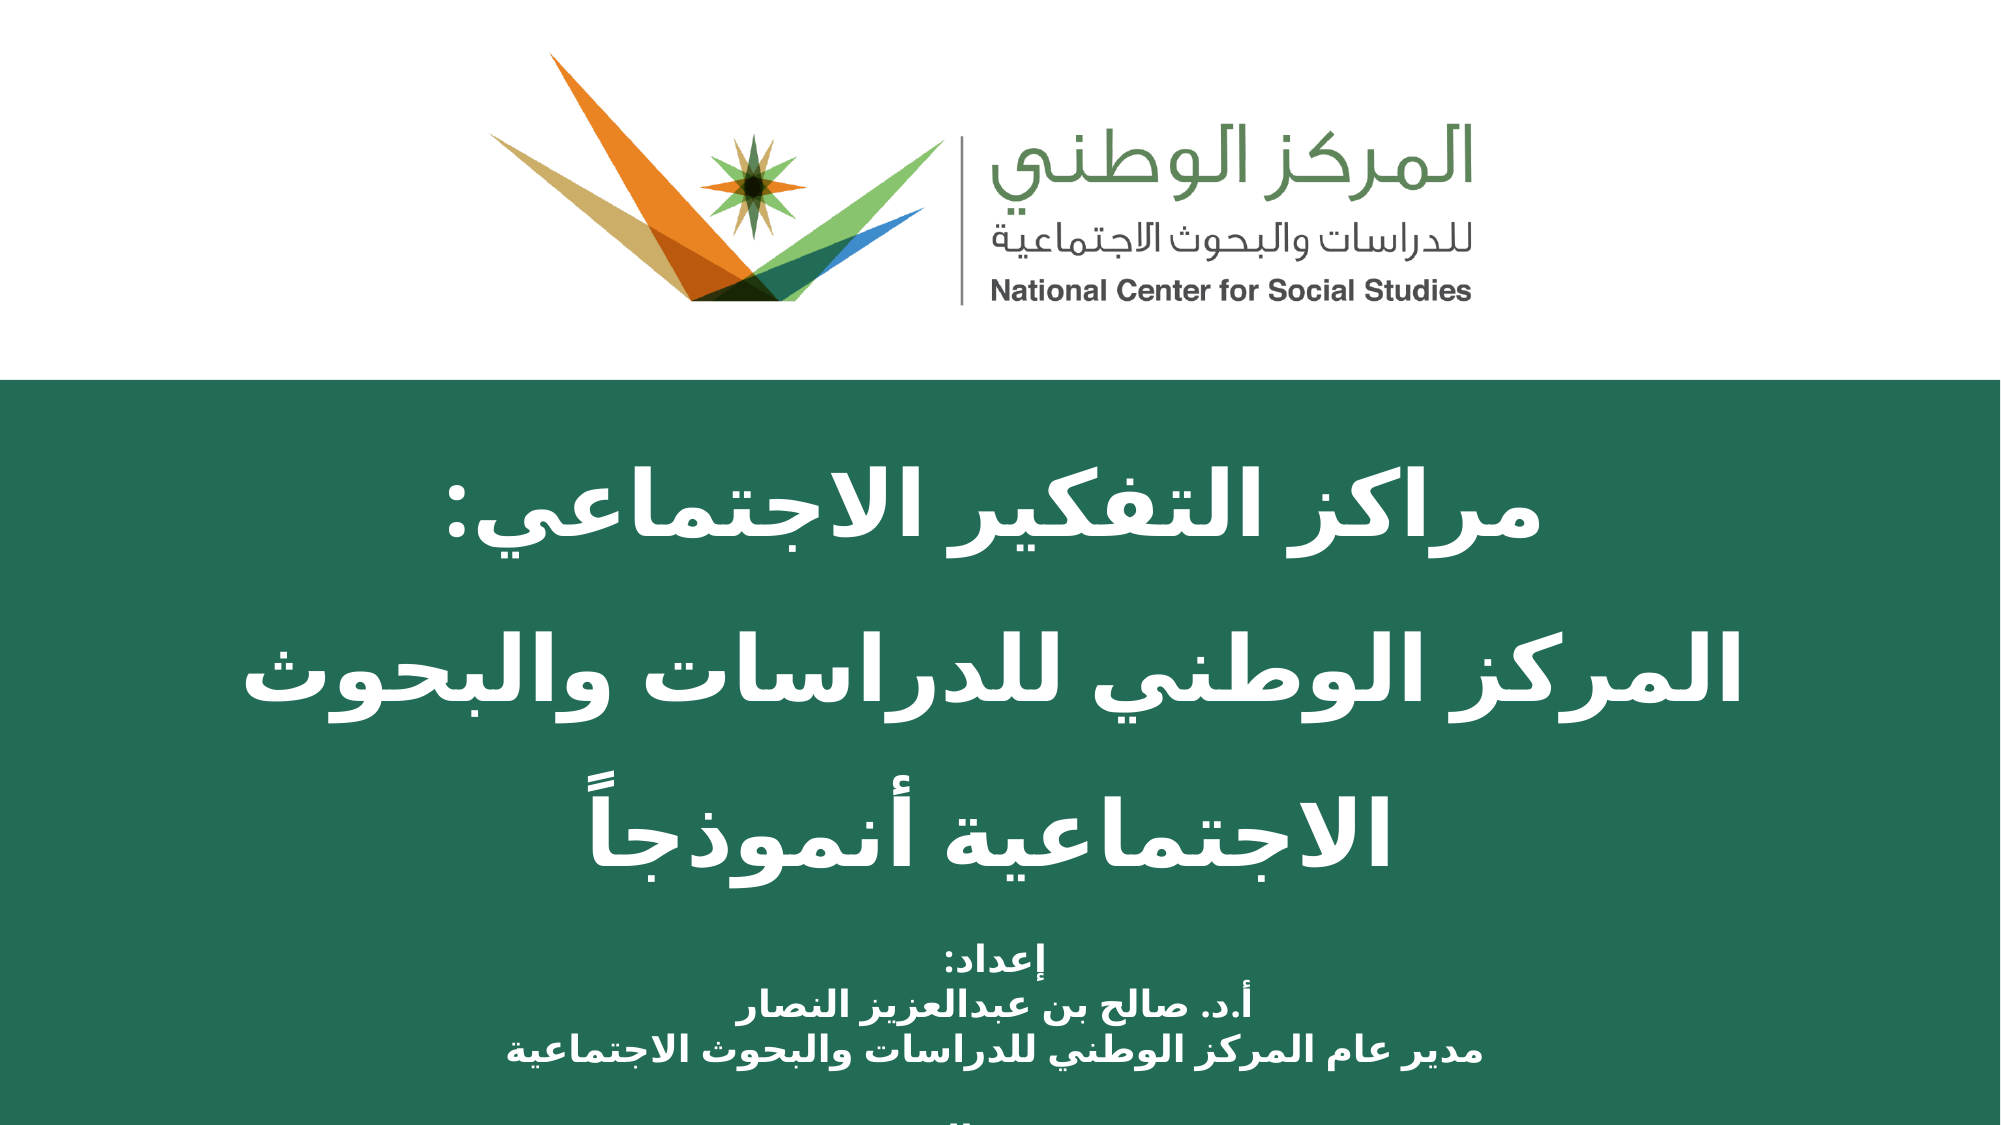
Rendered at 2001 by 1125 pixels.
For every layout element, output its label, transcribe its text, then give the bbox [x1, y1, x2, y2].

picture [450, 52, 1550, 347]
text_box مراكز التفكير الاجتماعي: المركز الوطني للدراسات والبحوث الاجتماعية أنموذجاً إعداد: أ.د. صالح بن عبدالعزيز النصار مدير عام المركز الوطني للدراسات والبحوث الاجتماعية مقدم إلى المؤتمر العلمي لمعهد البحوث والدراسات العربية في جامعة الدول العربية بعنوان: مراكز البحوث العربية والتنمية والتحديث القاهرة: 1-2 ديسمبر 2015 [161, 382, 1830, 1125]
